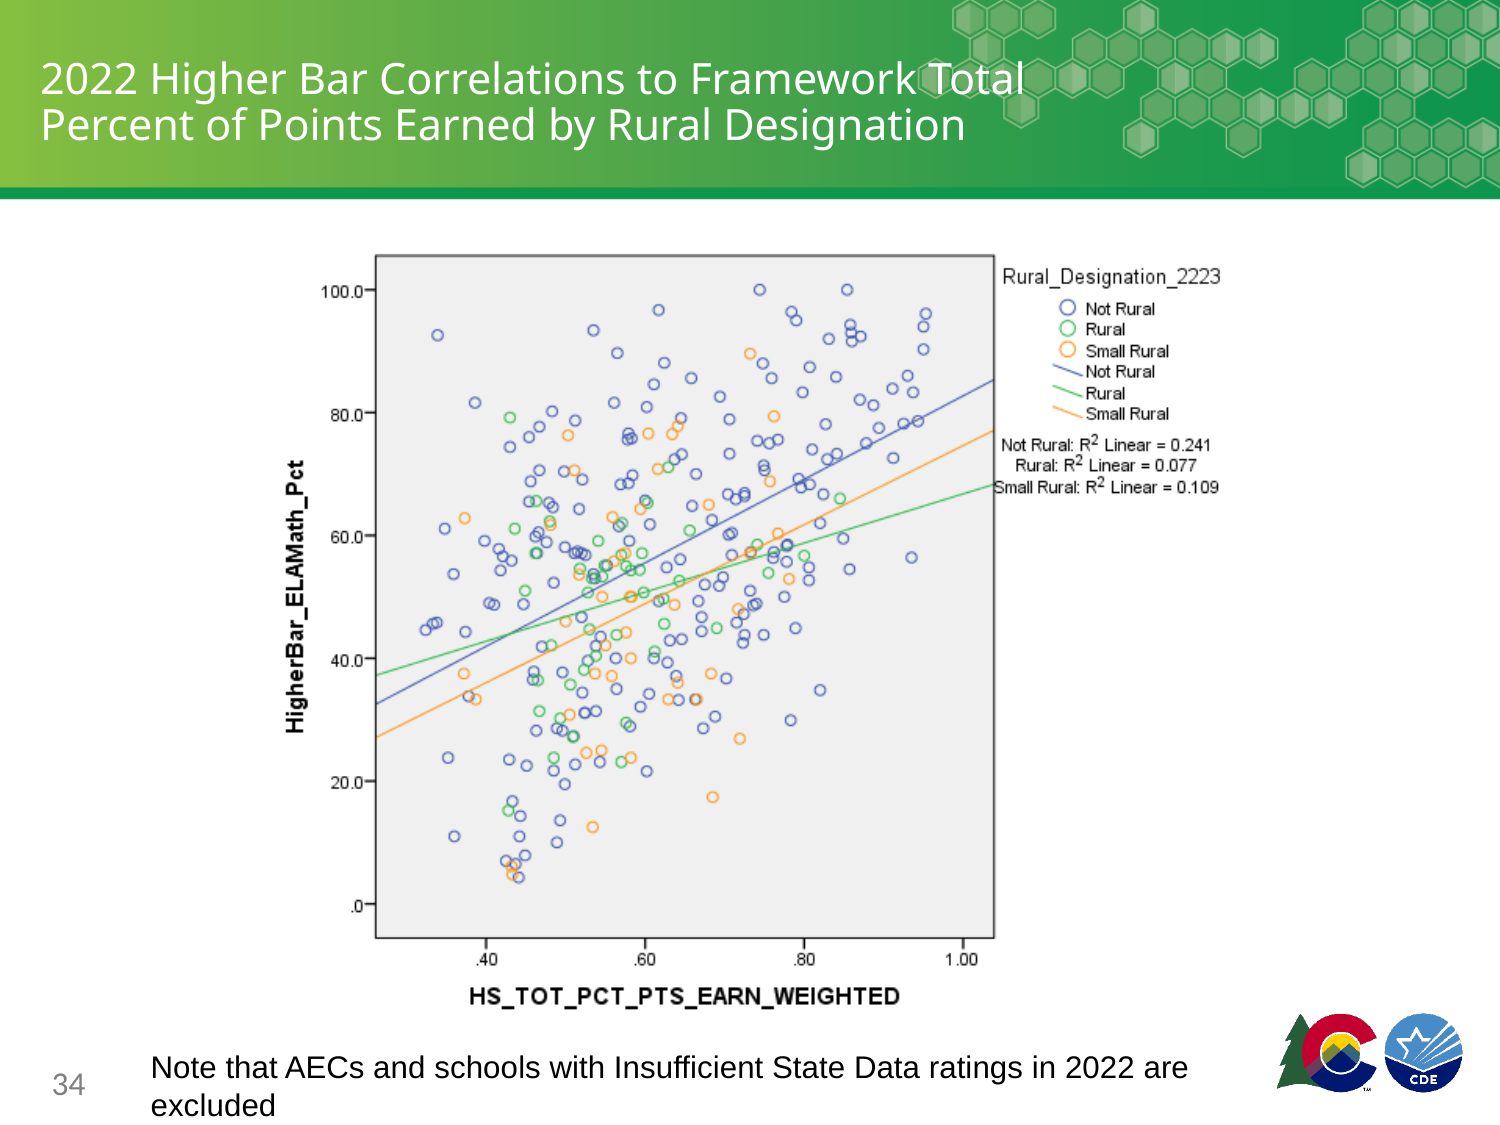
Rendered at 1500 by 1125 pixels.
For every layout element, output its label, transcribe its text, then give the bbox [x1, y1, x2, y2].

picture [1275, 1012, 1463, 1093]
text_box Note that AECs and schools with Insufficient State Data ratings in 2022 are excluded [135, 1039, 1227, 1125]
title 2022 Higher Bar Correlations to Framework Total Percent of Points Earned by Rural Designation [40, 41, 1054, 166]
picture [258, 244, 1242, 1033]
picture [0, 0, 1500, 200]
slide_number 34 [36, 1054, 135, 1115]
